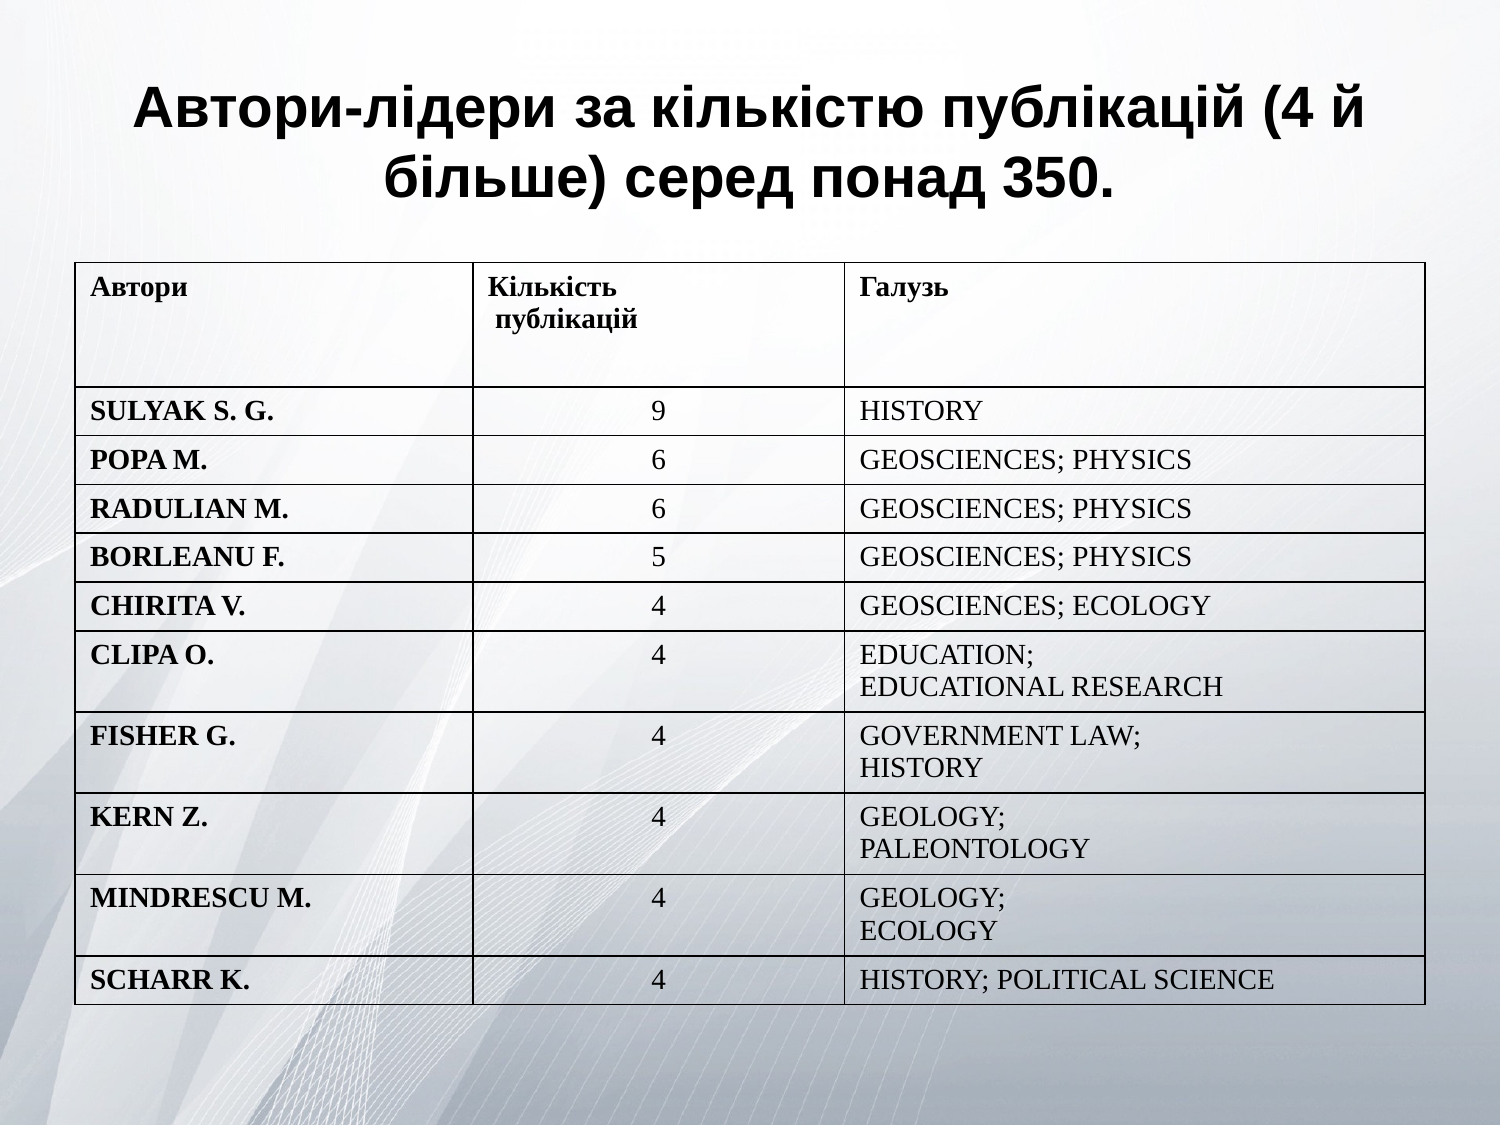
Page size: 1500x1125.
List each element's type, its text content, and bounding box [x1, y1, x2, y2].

table_cell RADULIAN M. [76, 485, 472, 532]
table_cell HISTORY; POLITICAL SCIENCE [845, 957, 1424, 1004]
table_cell 6 [474, 436, 844, 484]
table_cell 6 [474, 485, 844, 532]
table_cell HISTORY [845, 388, 1424, 435]
table_cell GOVERNMENT LAW; HISTORY [845, 713, 1424, 792]
table_cell SCHARR K. [76, 957, 472, 1004]
table_cell POPA M. [76, 436, 472, 484]
picture [0, 0, 1500, 1125]
table_header Галузь [845, 263, 1424, 386]
table_cell GEOSCIENCES; ECOLOGY [845, 583, 1424, 630]
table_cell GEOSCIENCES; PHYSICS [845, 436, 1424, 484]
table_cell GEOLOGY; ECOLOGY [845, 875, 1424, 955]
table_cell GEOSCIENCES; PHYSICS [845, 485, 1424, 532]
table_header Автори [76, 263, 472, 386]
table_header Кількість публікацій [474, 263, 844, 386]
table_cell 4 [474, 794, 844, 874]
table_cell SULYAK S. G. [76, 388, 472, 435]
table_cell 5 [474, 534, 844, 581]
table_cell 4 [474, 713, 844, 792]
table_cell BORLEANU F. [76, 534, 472, 581]
table_cell FISHER G. [76, 713, 472, 792]
table_cell 4 [474, 875, 844, 955]
table_cell GEOSCIENCES; PHYSICS [845, 534, 1424, 581]
table_cell KERN Z. [76, 794, 472, 874]
table_cell CLIPA O. [76, 632, 472, 711]
table_cell 4 [474, 583, 844, 630]
title Автори-лідери за кількістю публікацій (4 й більше) серед понад 350. [75, 45, 1425, 233]
table_cell MINDRESCU M. [76, 875, 472, 955]
table_cell 4 [474, 957, 844, 1004]
table_cell GEOLOGY; PALEONTOLOGY [845, 794, 1424, 874]
table_cell EDUCATION; EDUCATIONAL RESEARCH [845, 632, 1424, 711]
table_cell 9 [474, 388, 844, 435]
table_cell CHIRITA V. [76, 583, 472, 630]
table_cell 4 [474, 632, 844, 711]
